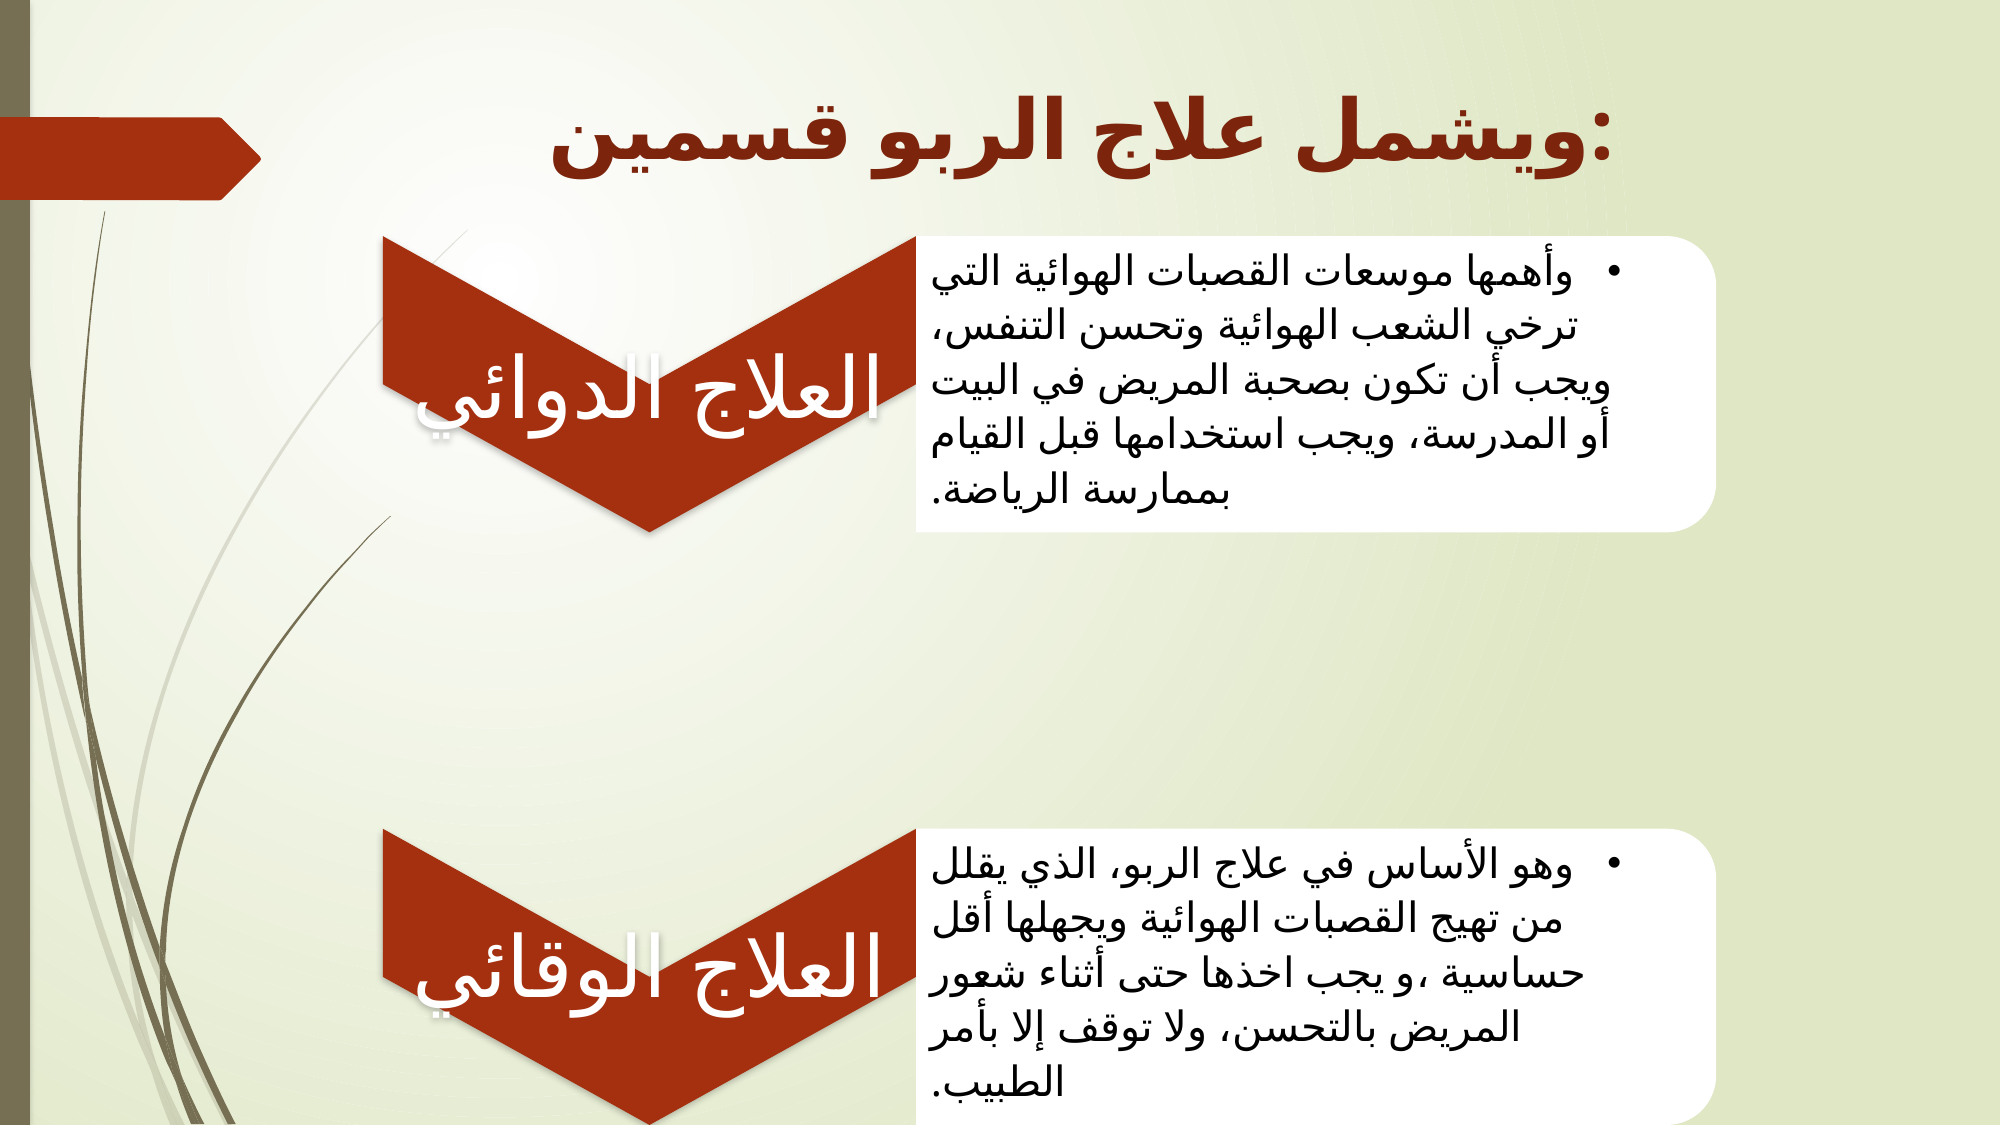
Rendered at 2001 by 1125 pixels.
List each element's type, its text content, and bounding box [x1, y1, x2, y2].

text_box ويشمل علاج الربو قسمين: [430, 68, 1630, 184]
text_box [382, 235, 1717, 1125]
